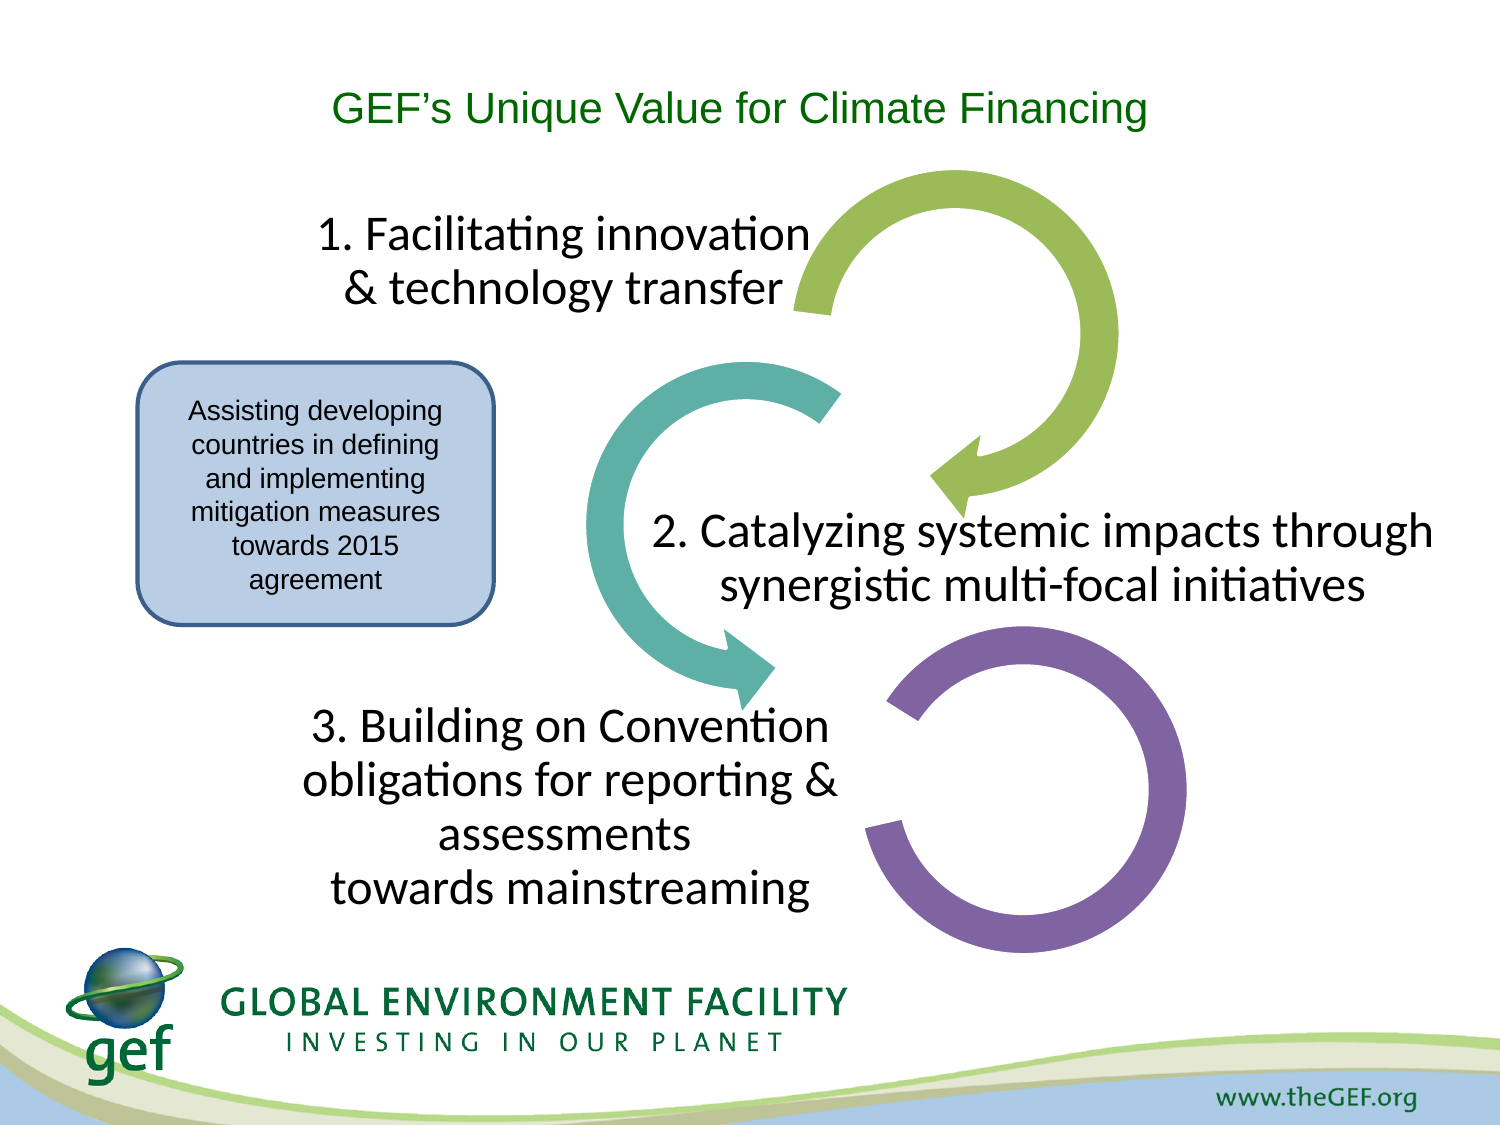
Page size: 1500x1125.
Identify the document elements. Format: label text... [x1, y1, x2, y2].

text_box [74, 162, 1476, 963]
title GEF’s Unique Value for Climate Financing [191, 49, 1289, 160]
picture [0, 920, 1500, 1125]
